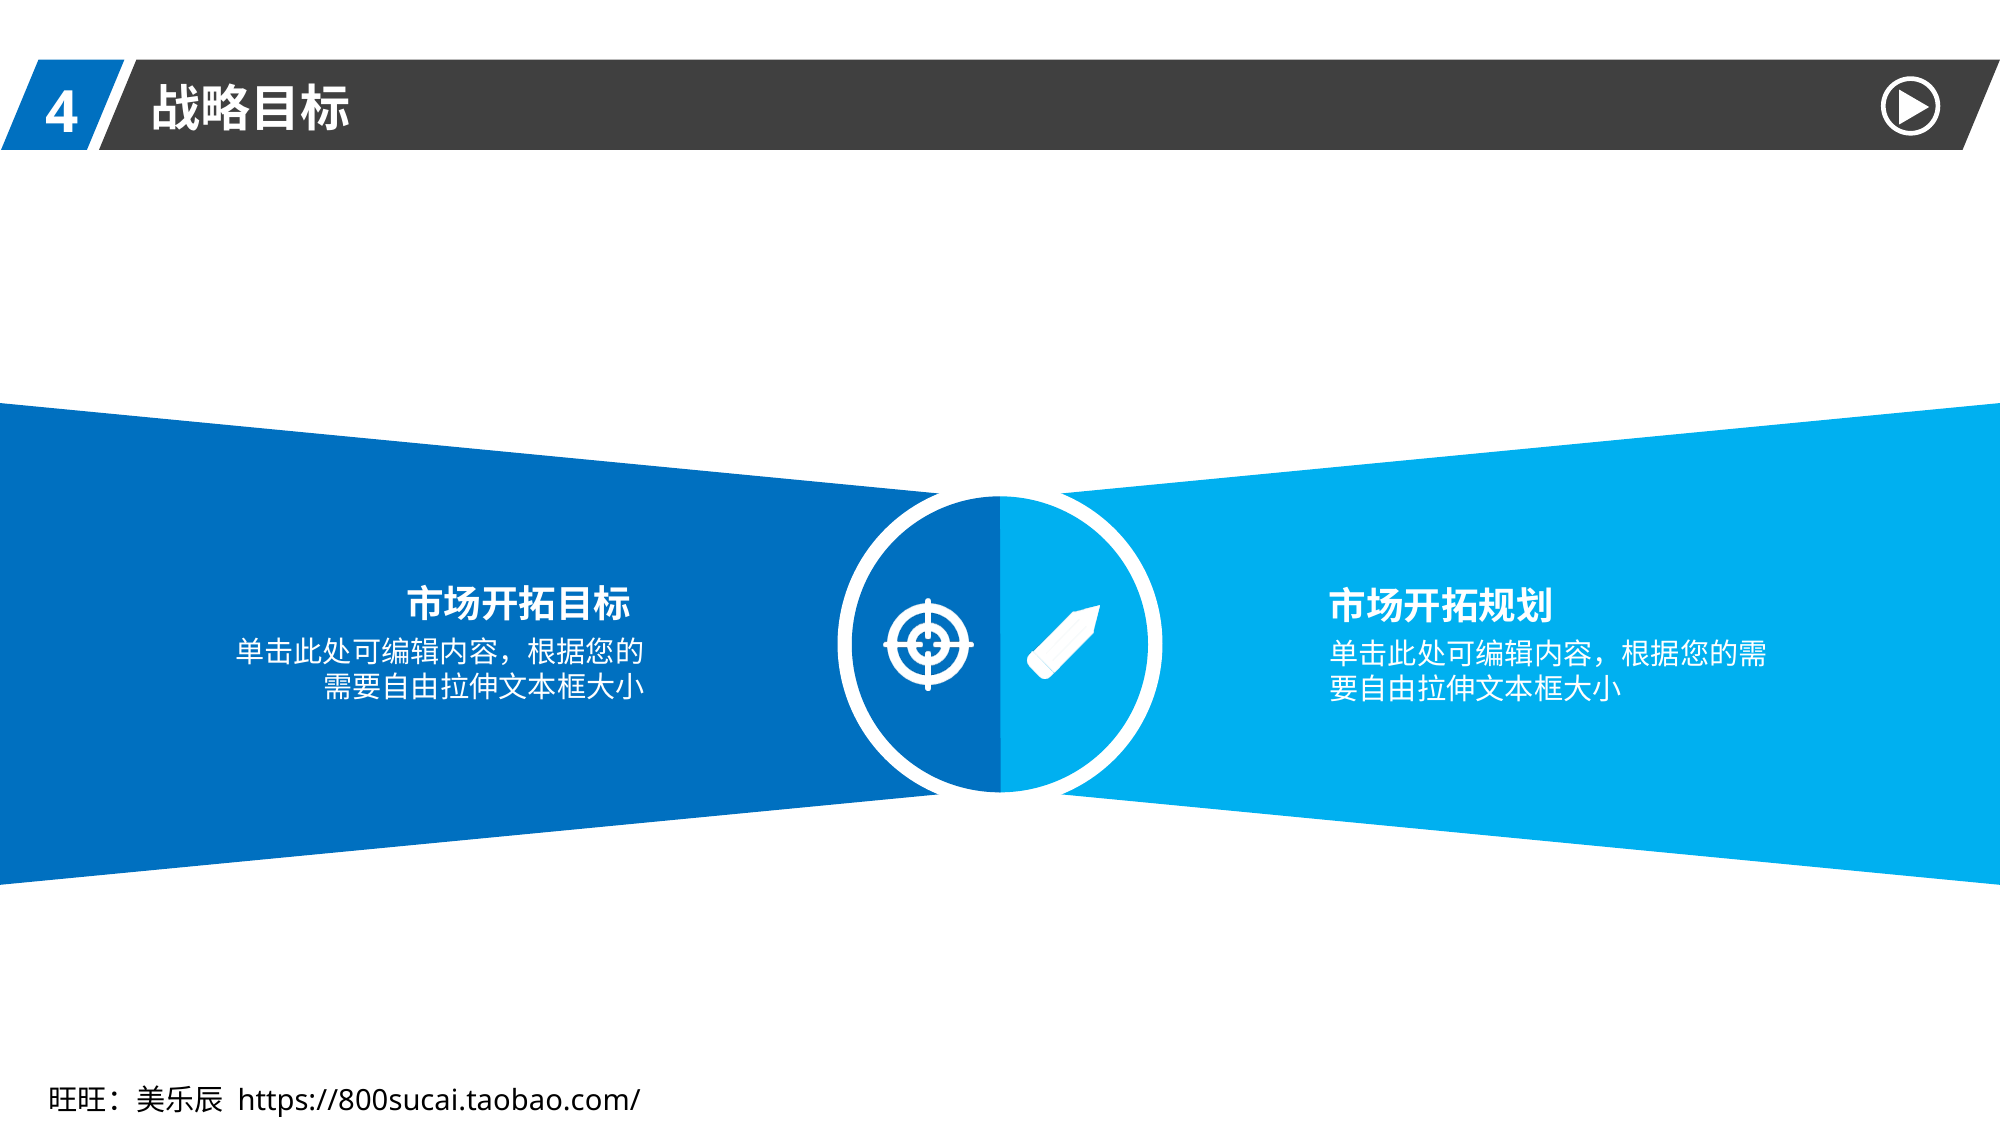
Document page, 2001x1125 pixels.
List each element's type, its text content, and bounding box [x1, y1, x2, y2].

text_box [0, 403, 937, 885]
text_box 4 [30, 66, 135, 152]
text_box 旺旺：美乐辰 https://800sucai.taobao.com/ [33, 1073, 657, 1124]
text_box [1883, 78, 1938, 134]
text_box [1000, 496, 1149, 793]
text_box [1899, 89, 1930, 125]
text_box [837, 481, 1163, 807]
text_box [851, 496, 1001, 793]
text_box 市场开拓目标 [406, 580, 645, 626]
text_box 战略目标 [135, 69, 366, 145]
text_box 单击此处可编辑内容，根据您的需要自由拉伸文本框大小 [1329, 635, 1784, 706]
picture [882, 598, 975, 692]
text_box 单击此处可编辑内容，根据您的需要自由拉伸文本框大小 [215, 633, 645, 704]
picture [1028, 606, 1099, 678]
text_box [1, 80, 30, 150]
text_box 市场开拓规划 [1328, 582, 1581, 628]
text_box [35, 59, 125, 66]
text_box [1063, 403, 2000, 885]
text_box [133, 59, 2000, 150]
